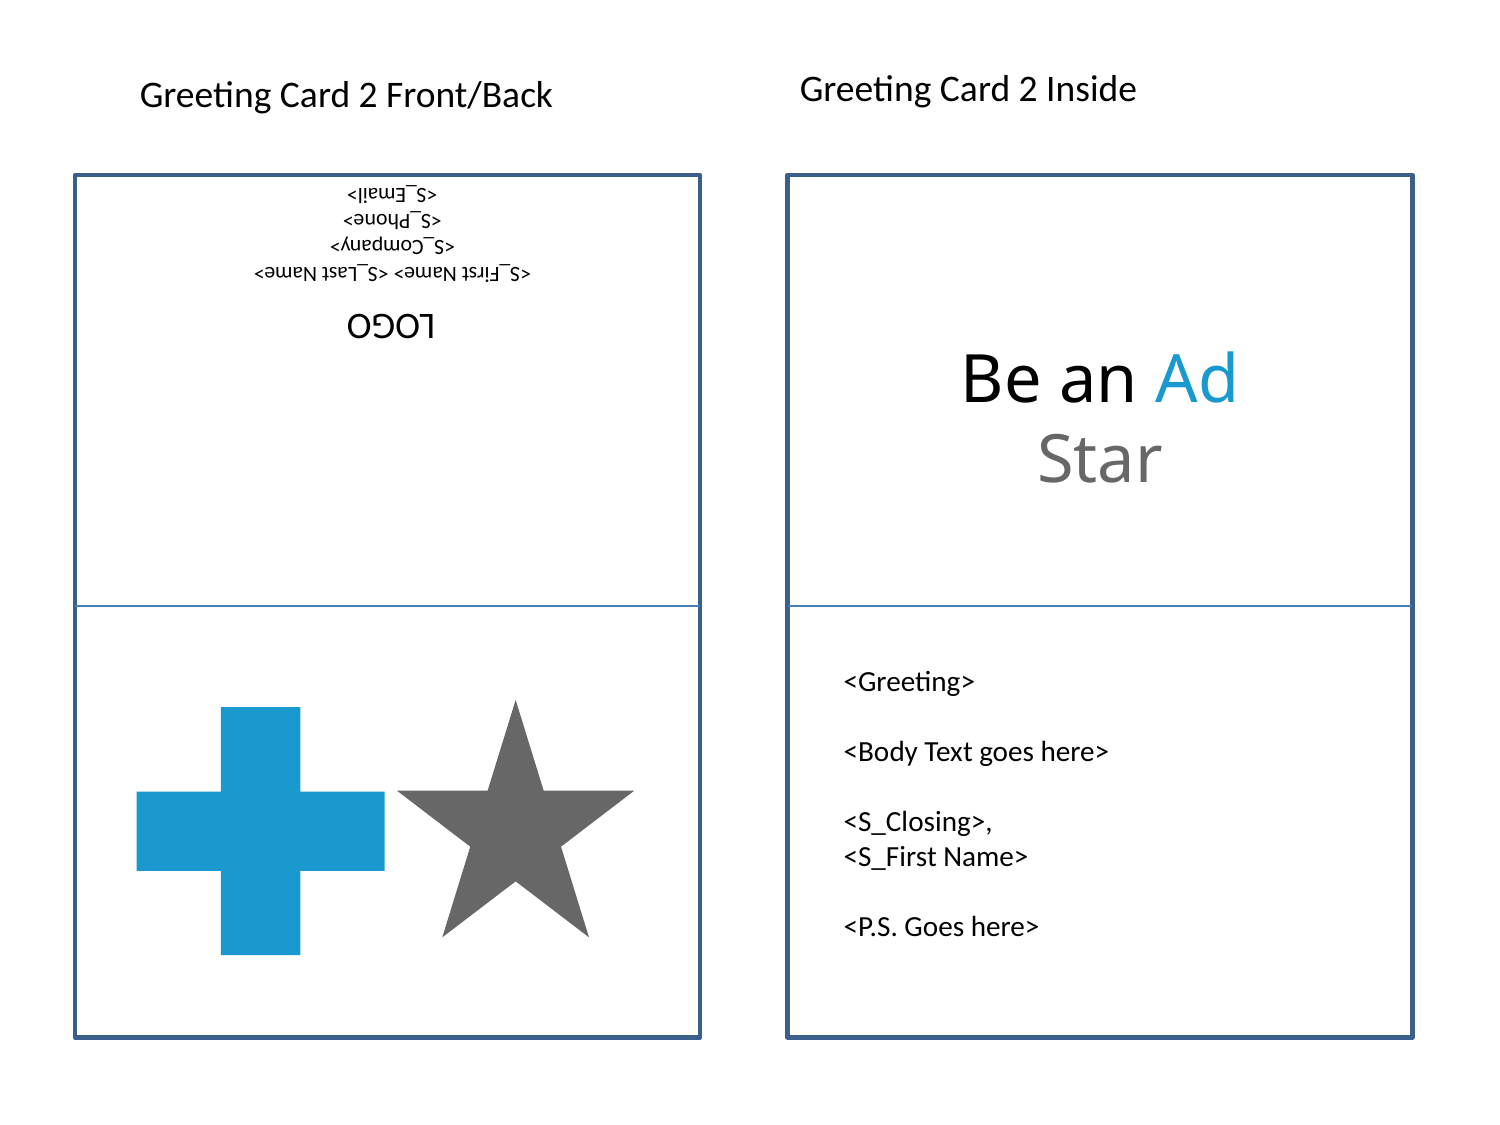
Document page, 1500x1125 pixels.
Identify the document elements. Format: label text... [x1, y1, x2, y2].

text_box Greeting Card 2 Inside [784, 56, 1323, 116]
text_box [73, 361, 702, 1040]
text_box [785, 173, 1415, 1040]
text_box <Greeting> <Body Text goes here> <S_Closing>, <S_First Name> <P.S. Goes here> [828, 654, 1279, 950]
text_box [78, 174, 707, 360]
text_box [135, 705, 387, 957]
text_box Greeting Card 2 Front/Back [124, 62, 663, 123]
text_box Be an Ad Star [882, 328, 1318, 503]
text_box [394, 697, 637, 940]
